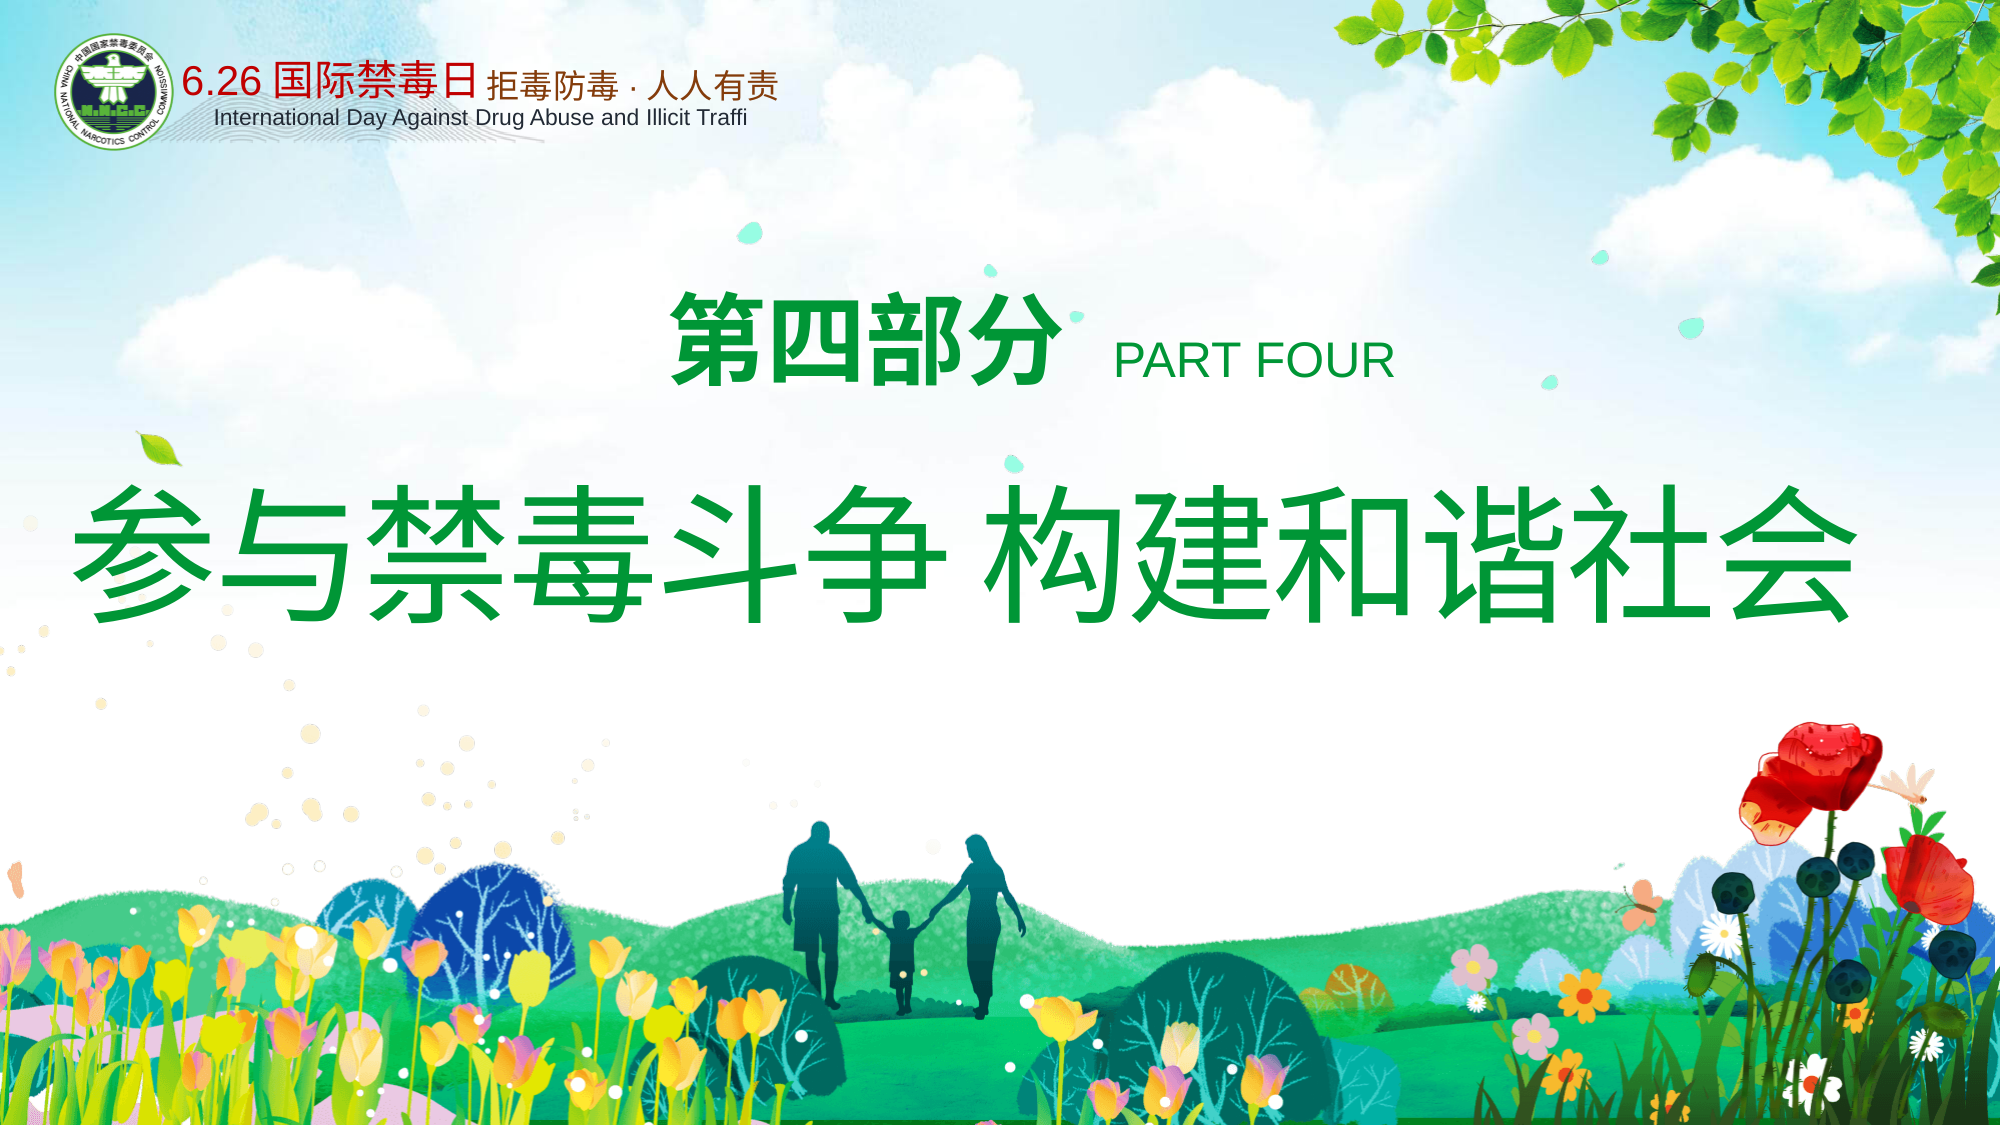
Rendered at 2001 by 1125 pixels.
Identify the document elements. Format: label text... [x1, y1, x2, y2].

picture [0, 0, 2000, 1125]
text_box International Day Against Drug Abuse and Illicit Traffi [589, 94, 763, 137]
text_box 拒毒防毒·人人有责 [589, 50, 891, 113]
text_box 参与禁毒斗争 构建和谐社会 [52, 453, 1947, 730]
text_box 第四部分 PART FOUR [651, 270, 1412, 406]
